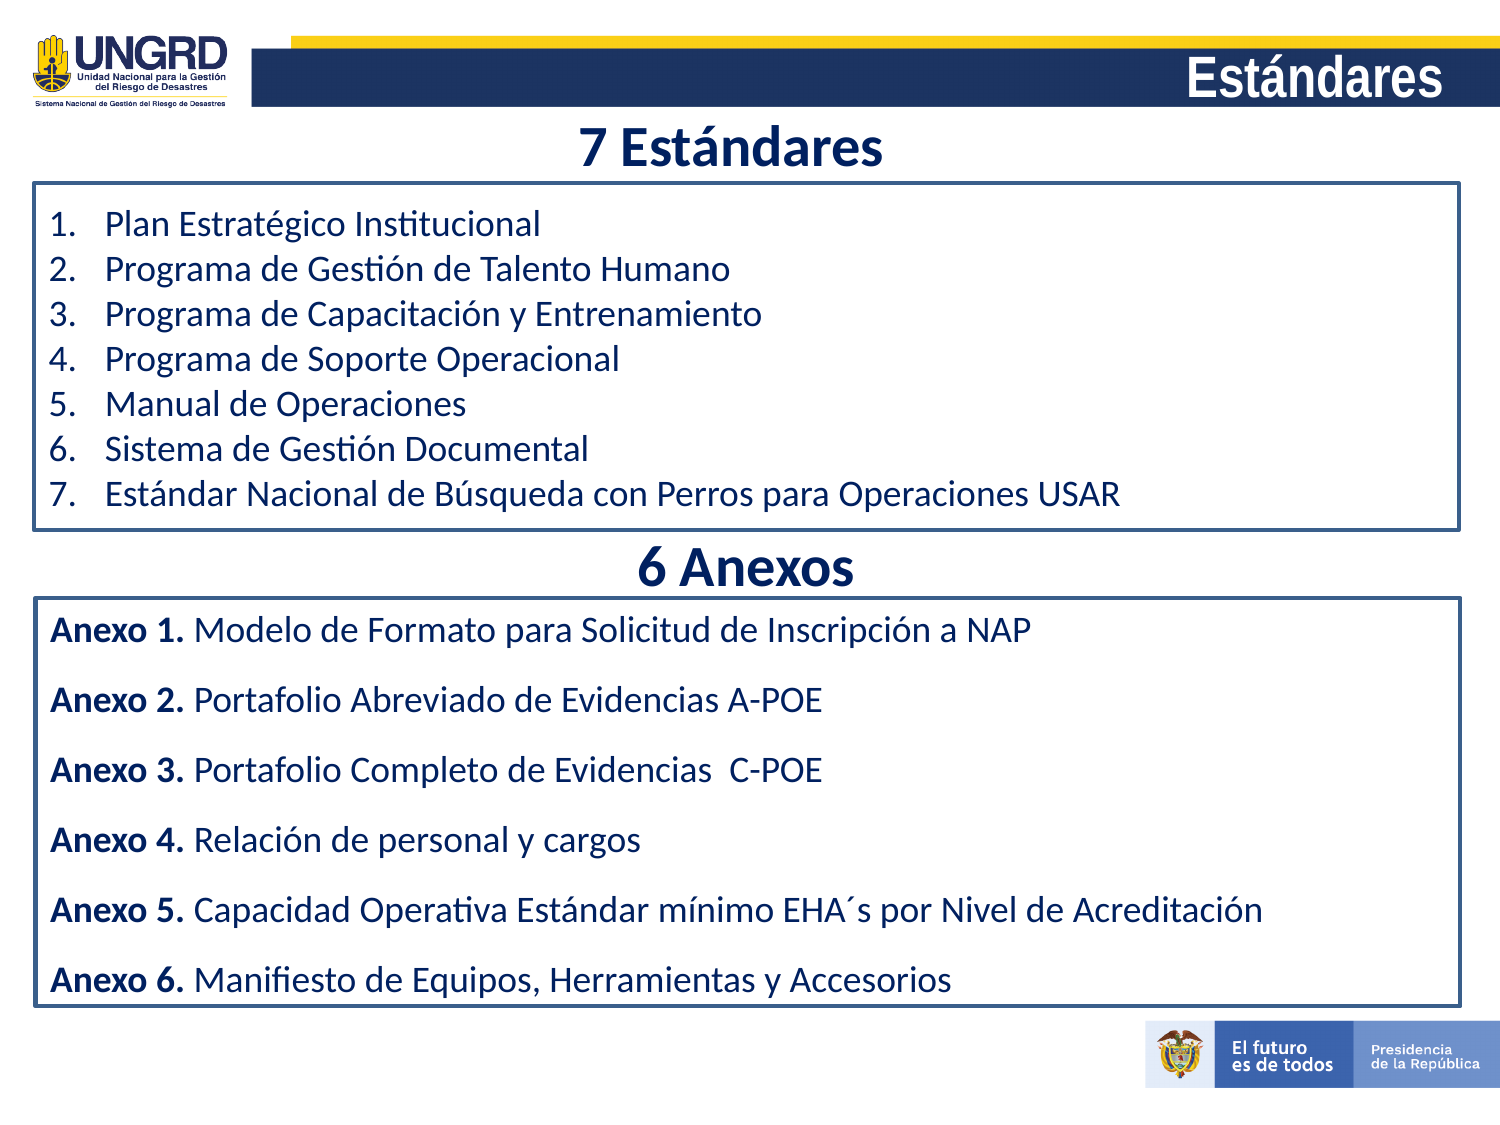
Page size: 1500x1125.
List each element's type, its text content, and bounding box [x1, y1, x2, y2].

picture [0, 0, 1500, 1125]
text_box Plan Estratégico Institucional Programa de Gestión de Talento Humano Programa de Capacitación y Entrenamiento Programa de Soporte Operacional Manual de Operaciones Sistema de Gestión Documental Estándar Nacional de Búsqueda con Perros para Operaciones USAR [32, 181, 1461, 532]
text_box 6 Anexos [622, 532, 870, 596]
title Estándares [289, 56, 1459, 92]
text_box 7 Estándares [563, 100, 900, 181]
text_box Anexo 1. Modelo de Formato para Solicitud de Inscripción a NAP Anexo 2. Portafolio Abreviado de Evidencias A-POE Anexo 3. Portafolio Completo de Evidencias C-POE Anexo 4. Relación de personal y cargos Anexo 5. Capacidad Operativa Estándar mínimo EHA´s por Nivel de Acreditación Anexo 6. Manifiesto de Equipos, Herramientas y Accesorios [33, 596, 1462, 1008]
